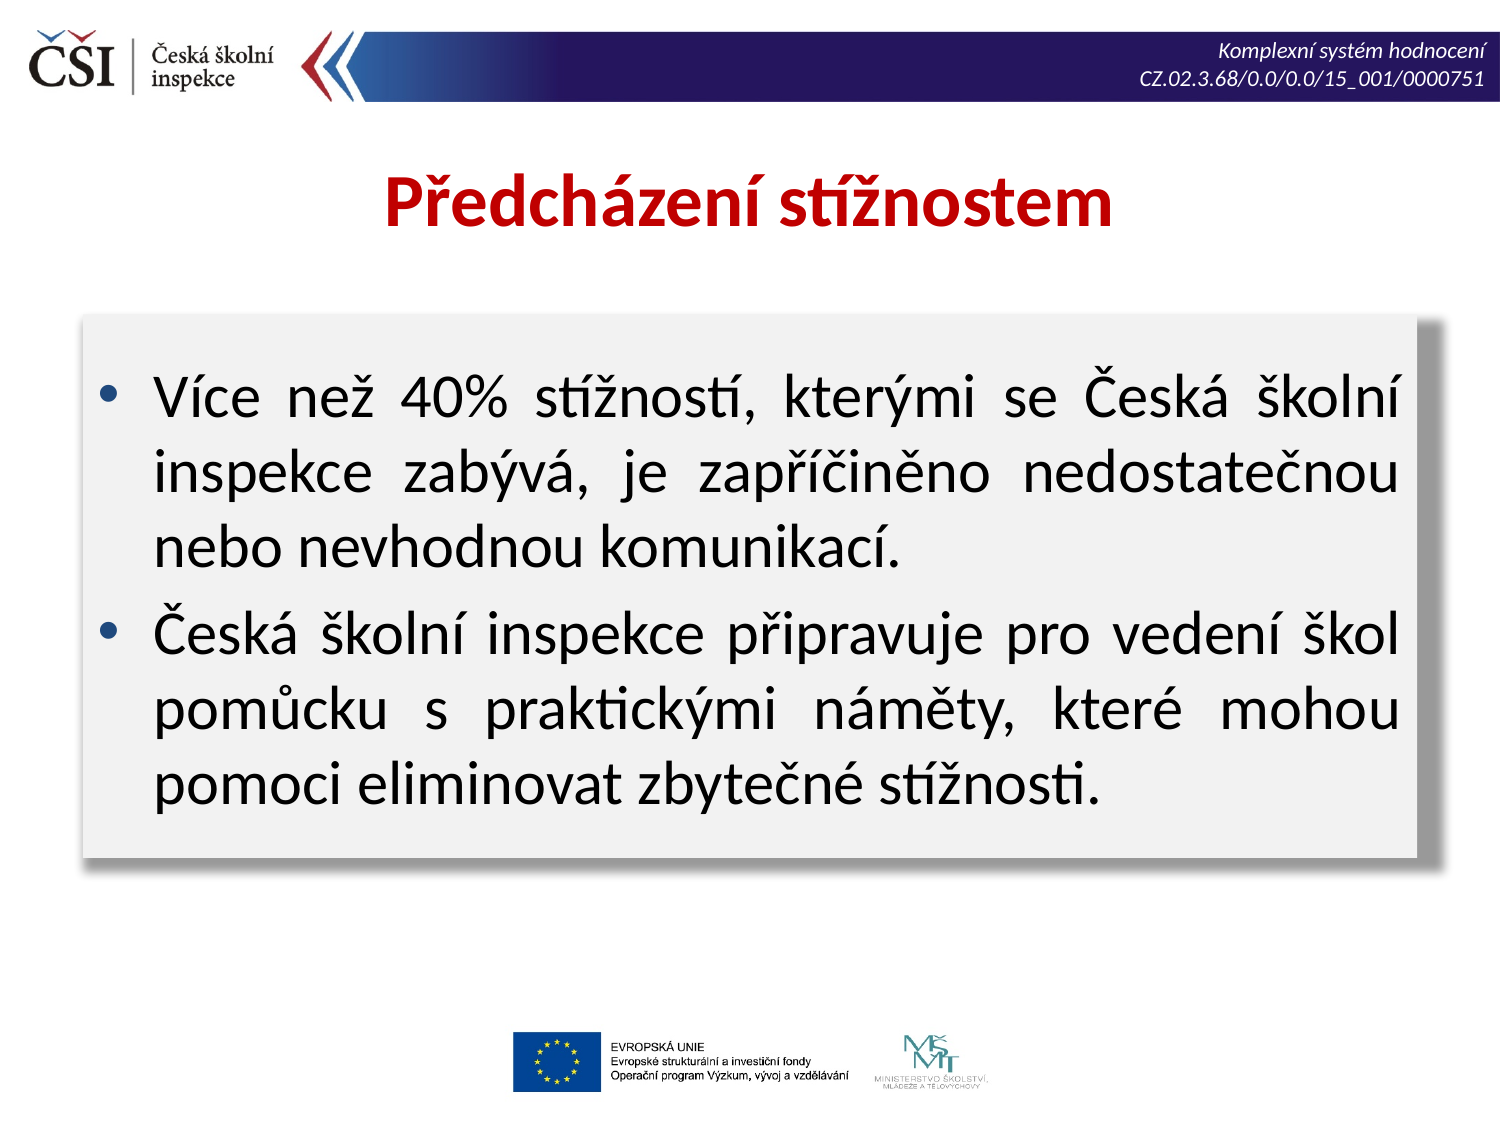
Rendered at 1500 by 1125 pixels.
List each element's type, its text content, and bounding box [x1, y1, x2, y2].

list Předcházení stížnostem [29, 125, 1471, 268]
picture [483, 1002, 1017, 1121]
picture [29, 30, 1500, 102]
list Více než 40% stížností, kterými se Česká školní inspekce zabývá, je zapříčiněno nedostatečnou nebo nevhodnou komunikací. Česká školní inspekce připravuje pro vedení škol pomůcku s praktickými náměty, které mohou pomoci eliminovat zbytečné stížnosti. [82, 314, 1418, 858]
